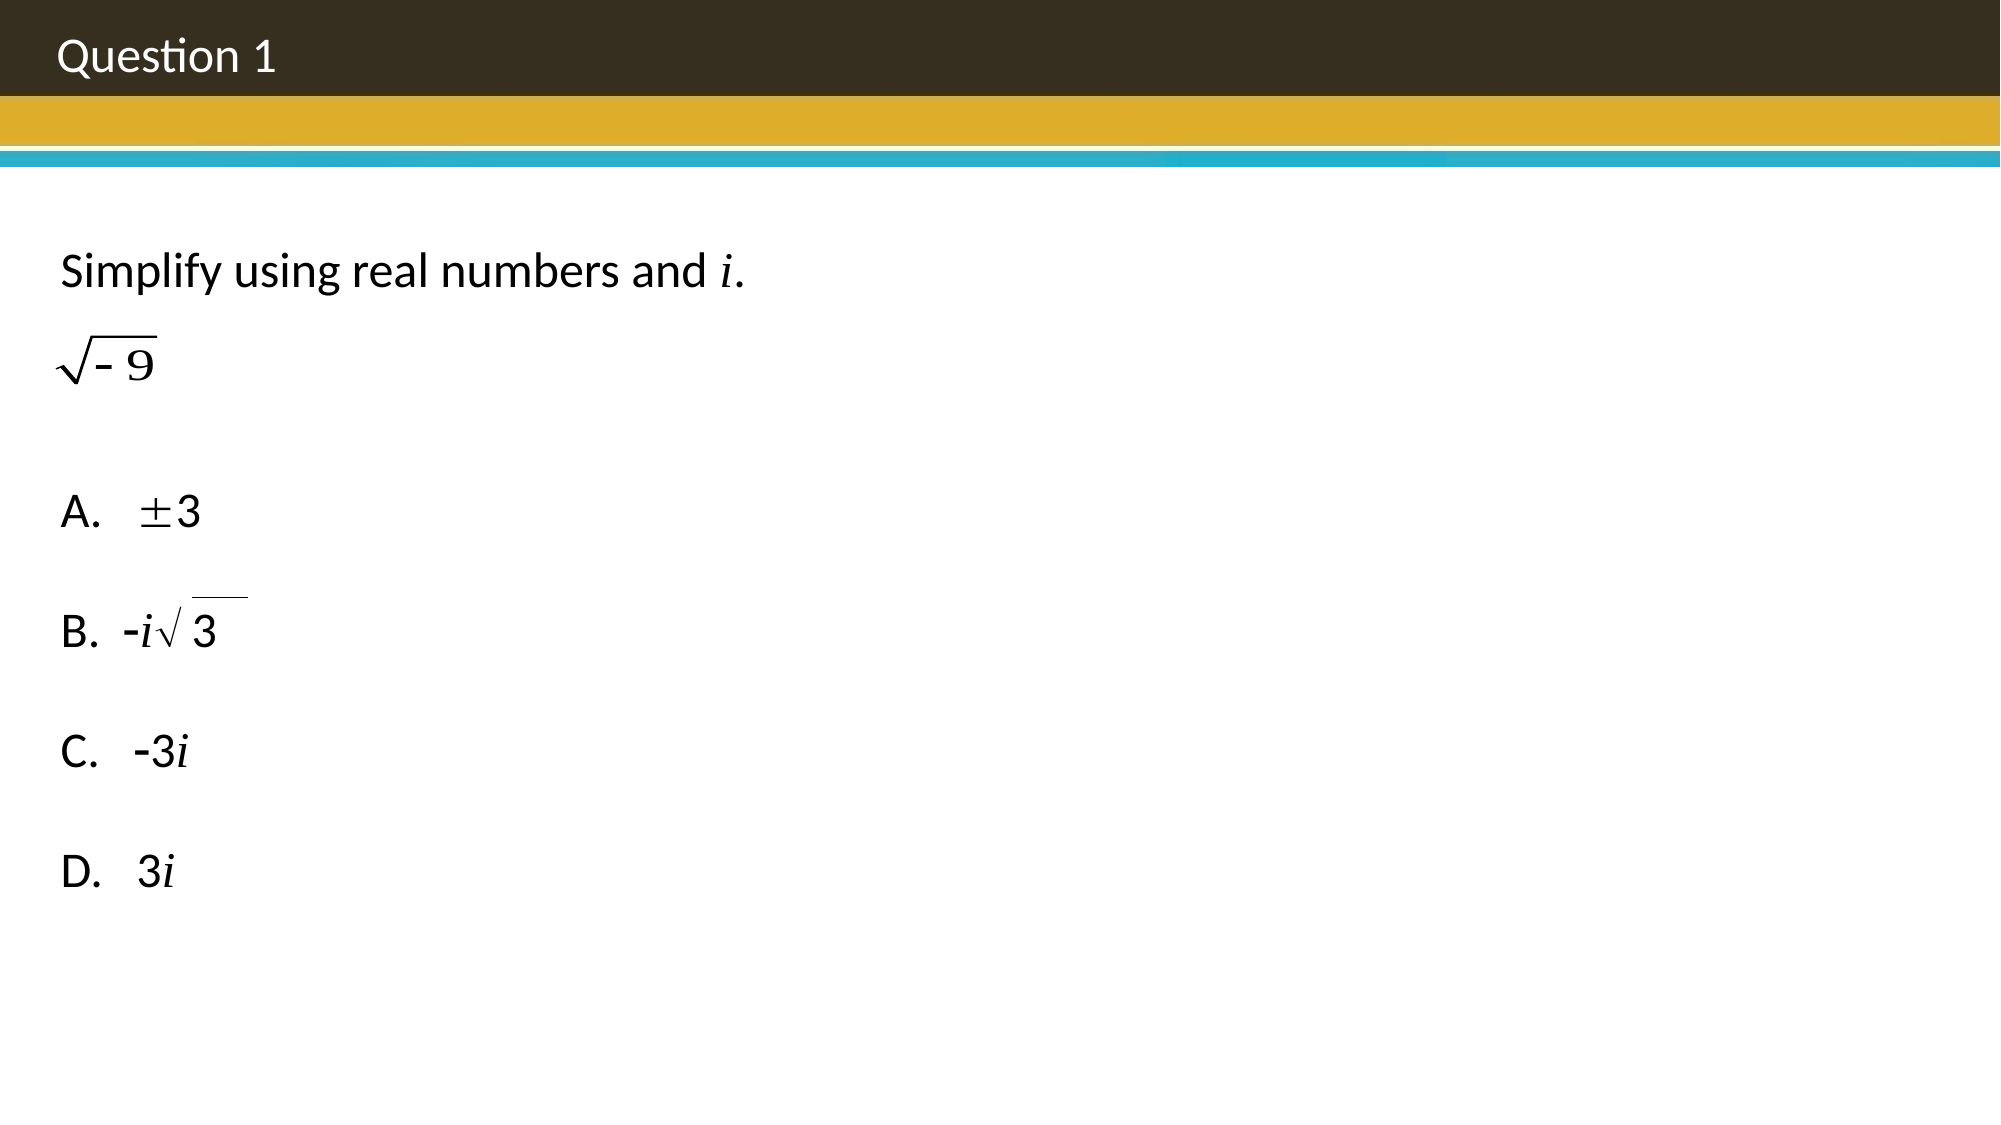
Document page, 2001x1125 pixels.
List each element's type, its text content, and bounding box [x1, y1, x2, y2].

text_box Question 1 [41, 14, 293, 90]
picture [45, 327, 168, 395]
picture [0, 0, 2000, 167]
text_box Simplify using real numbers and i. A. 3 B. i 3 C. 3i D. 3i [45, 229, 1770, 905]
